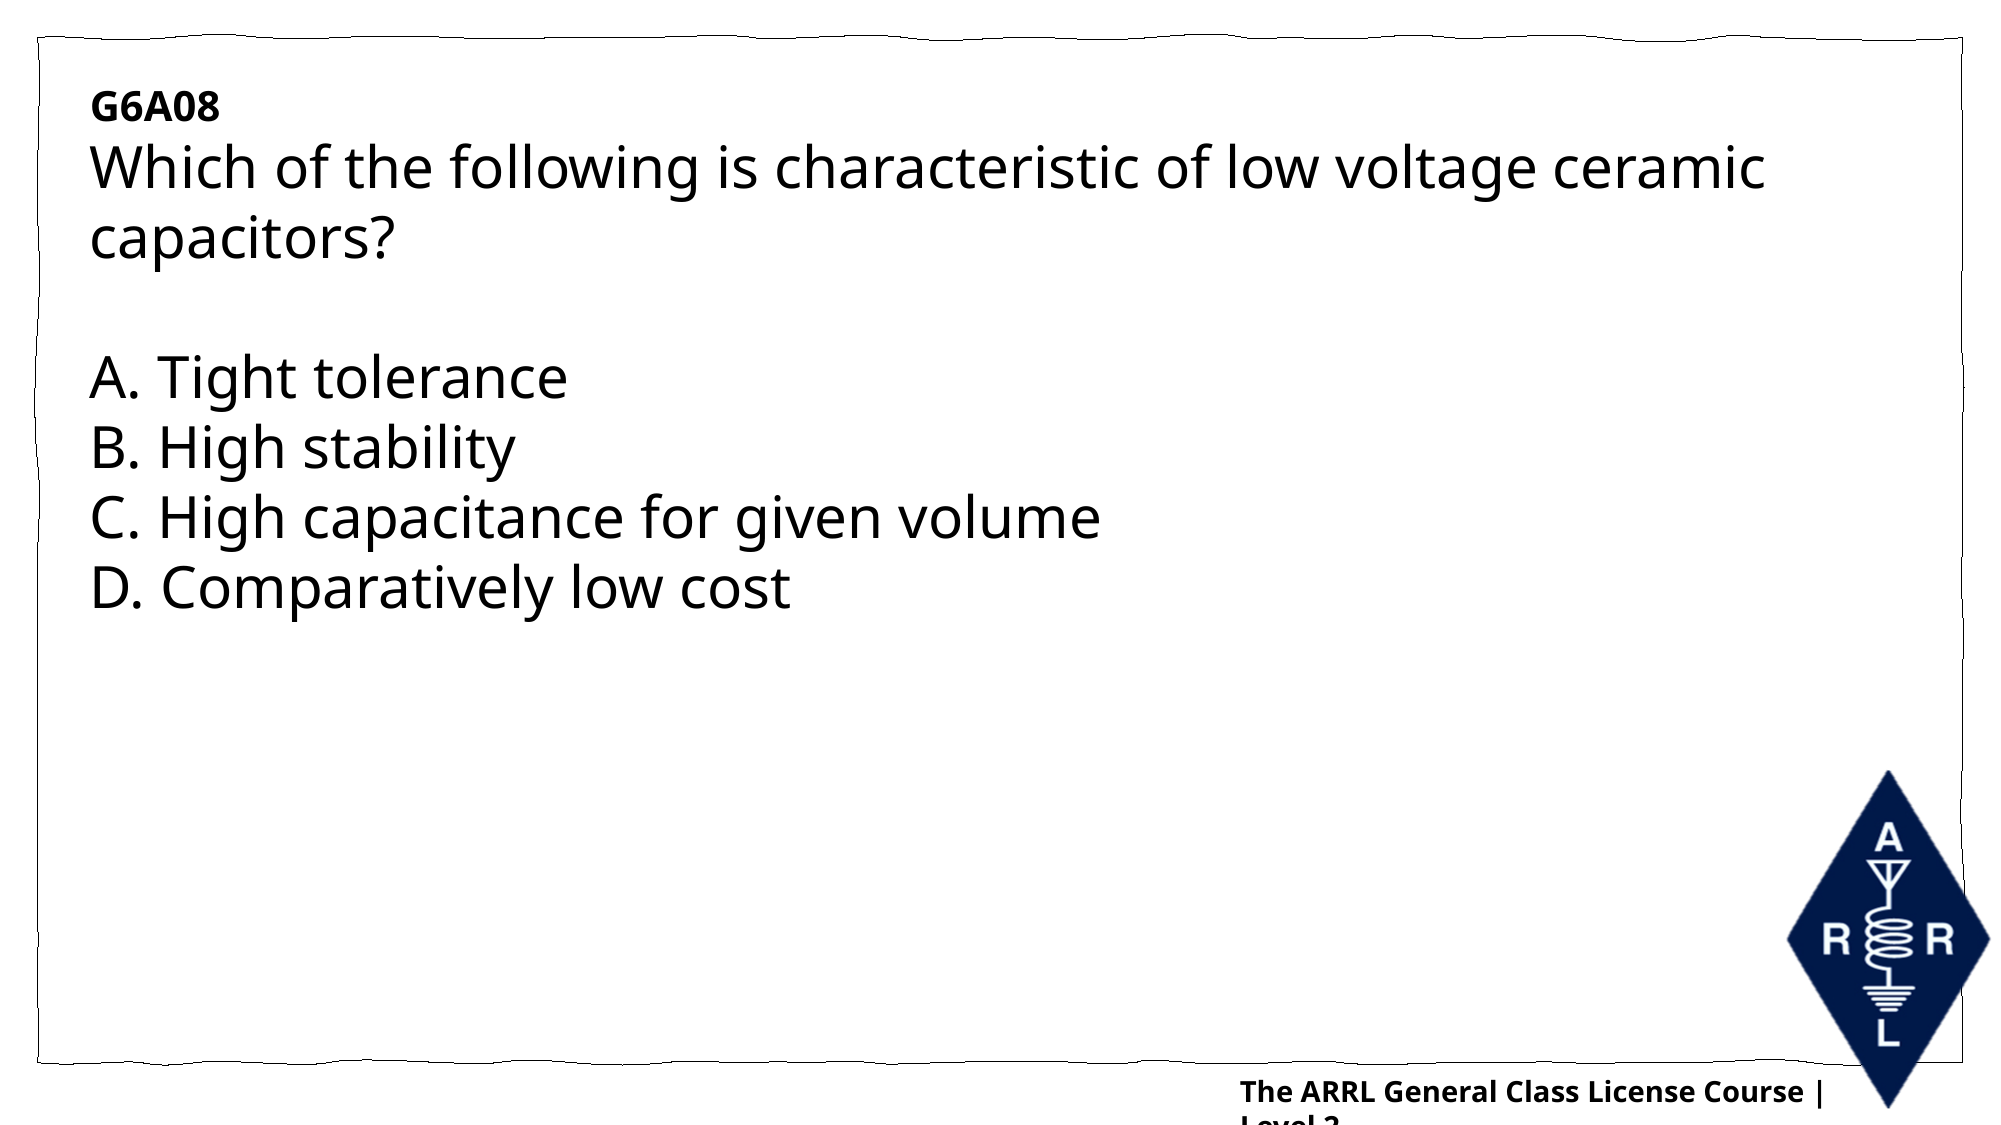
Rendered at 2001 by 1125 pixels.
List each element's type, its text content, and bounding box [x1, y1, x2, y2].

picture [1773, 752, 1999, 1125]
text_box G6A08 Which of the following is characteristic of low voltage ceramic capacitors? A. Tight tolerance B. High stability C. High capacitance for given volume D. Comparatively low cost [75, 72, 1850, 628]
